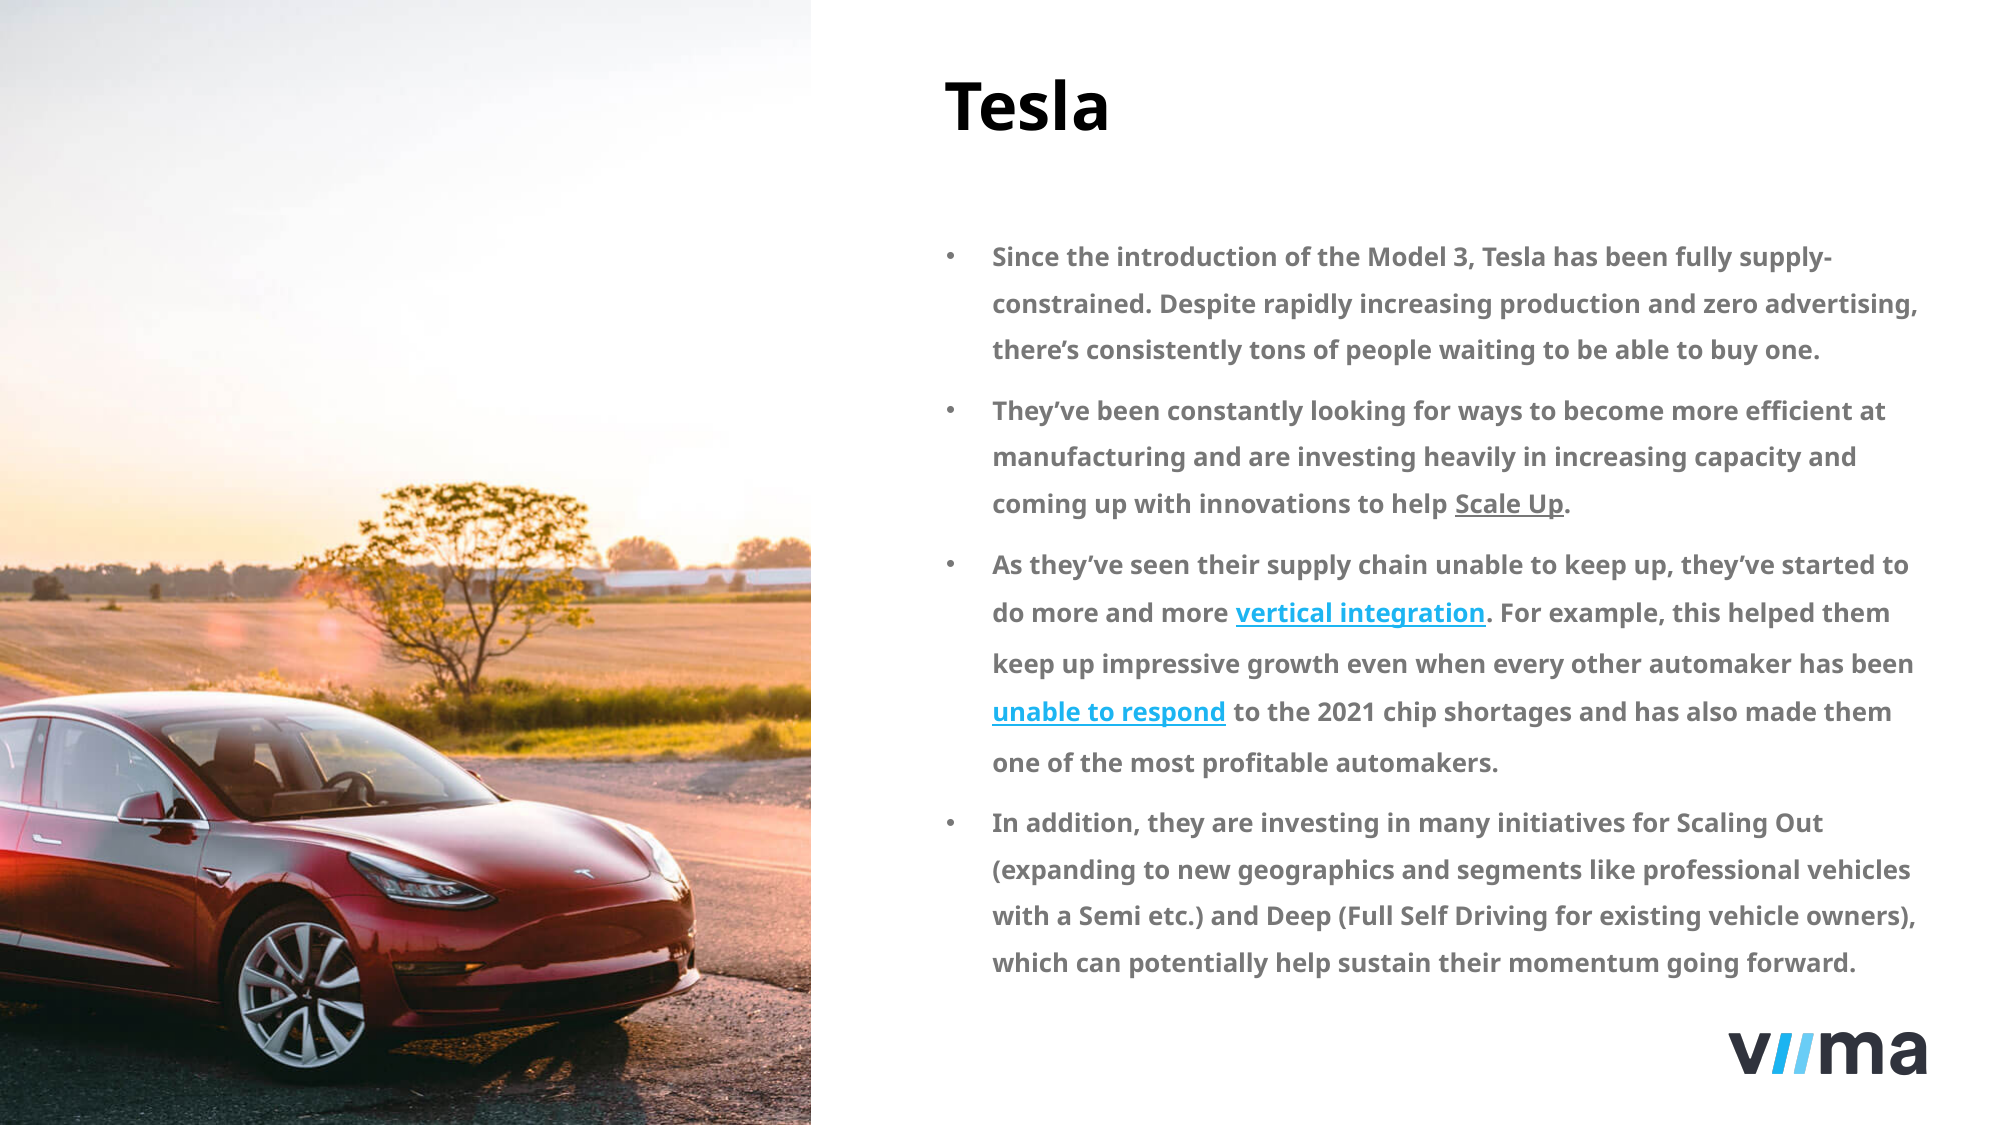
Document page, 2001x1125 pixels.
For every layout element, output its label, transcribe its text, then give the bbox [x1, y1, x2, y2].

picture [1712, 1064, 1943, 1095]
list Since the introduction of the Model 3, Tesla has been fully supply-constrained. Despite rapidly increasing production and zero advertising, there’s consistently tons of people waiting to be able to buy one. They’ve been constantly looking for ways to become more efficient at manufacturing and are investing heavily in increasing capacity and coming up with innovations to help Scale Up. As they’ve seen their supply chain unable to keep up, they’ve started to do more and more vertical integration. For example, this helped them keep up impressive growth even when every other automaker has been unable to respond to the 2021 chip shortages and has also made them one of the most profitable automakers. In addition, they are investing in many initiatives for Scaling Out (expanding to new geographics and segments like professional vehicles with a Semi etc.) and Deep (Full Self Driving for existing vehicle owners), which can potentially help sustain their momentum going forward. [931, 217, 1945, 1064]
title Tesla [929, 0, 1943, 218]
picture [0, 0, 811, 1125]
